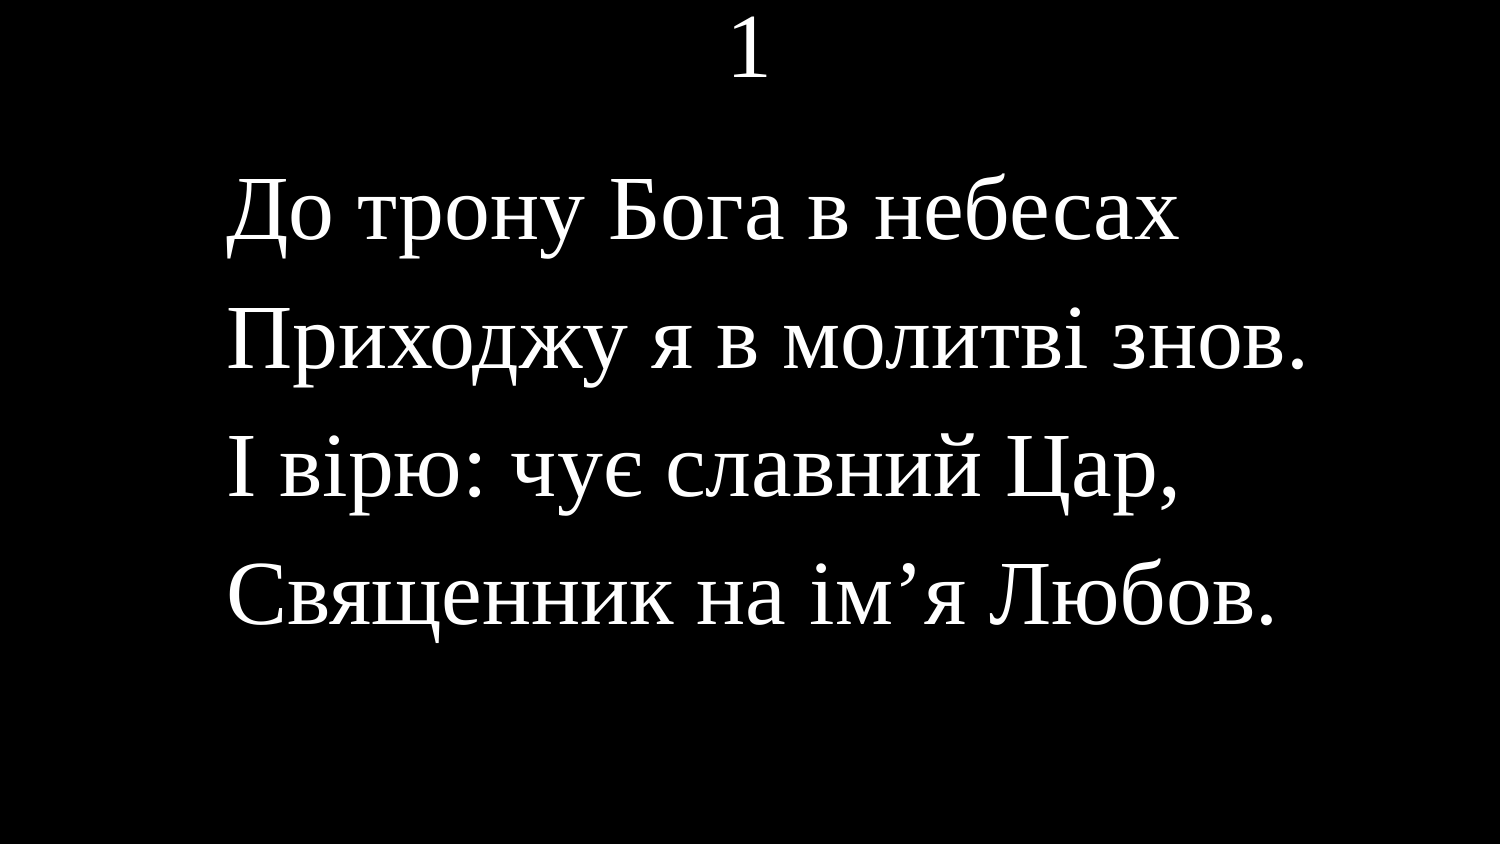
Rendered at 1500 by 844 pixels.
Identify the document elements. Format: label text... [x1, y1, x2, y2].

list До трону Бога в небесах Приходжу я в молитві знов. І вірю: чує славний Цар, Священник на ім’я Любов. [210, 140, 1442, 844]
title 1 [74, 0, 1426, 83]
